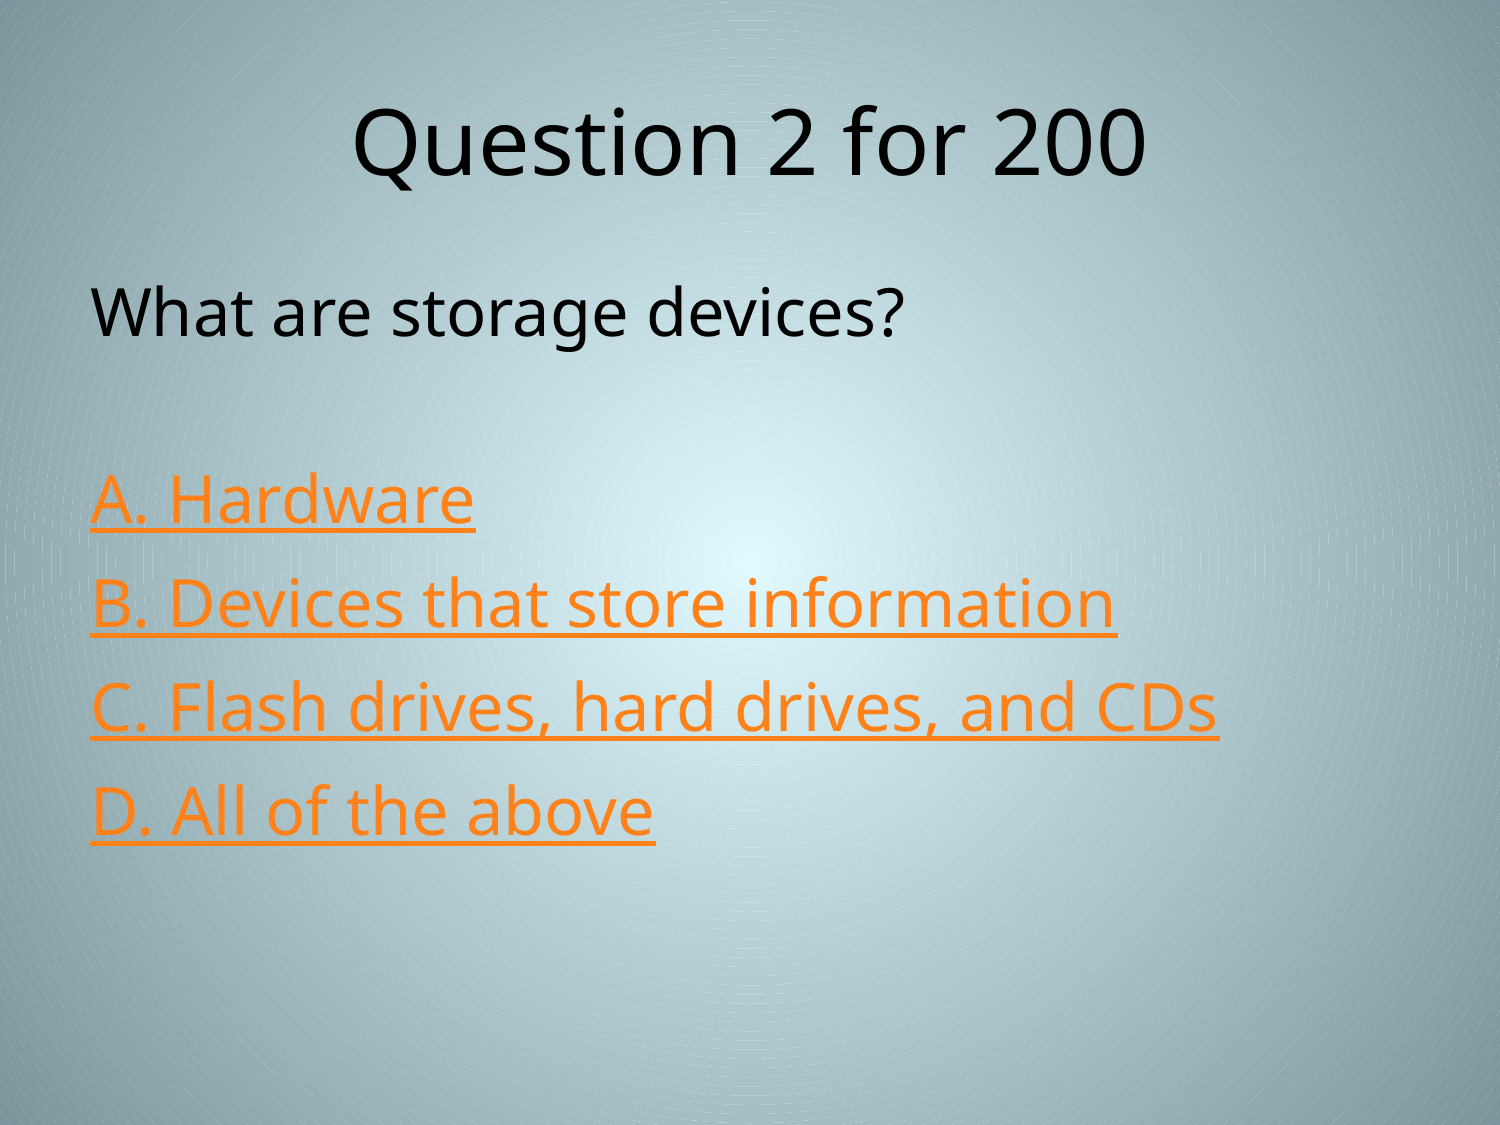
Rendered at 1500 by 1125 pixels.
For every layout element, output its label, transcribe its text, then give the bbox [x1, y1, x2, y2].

list What are storage devices? A. Hardware B. Devices that store information C. Flash drives, hard drives, and CDs D. All of the above [75, 262, 1425, 1005]
title Question 2 for 200 [75, 45, 1425, 233]
